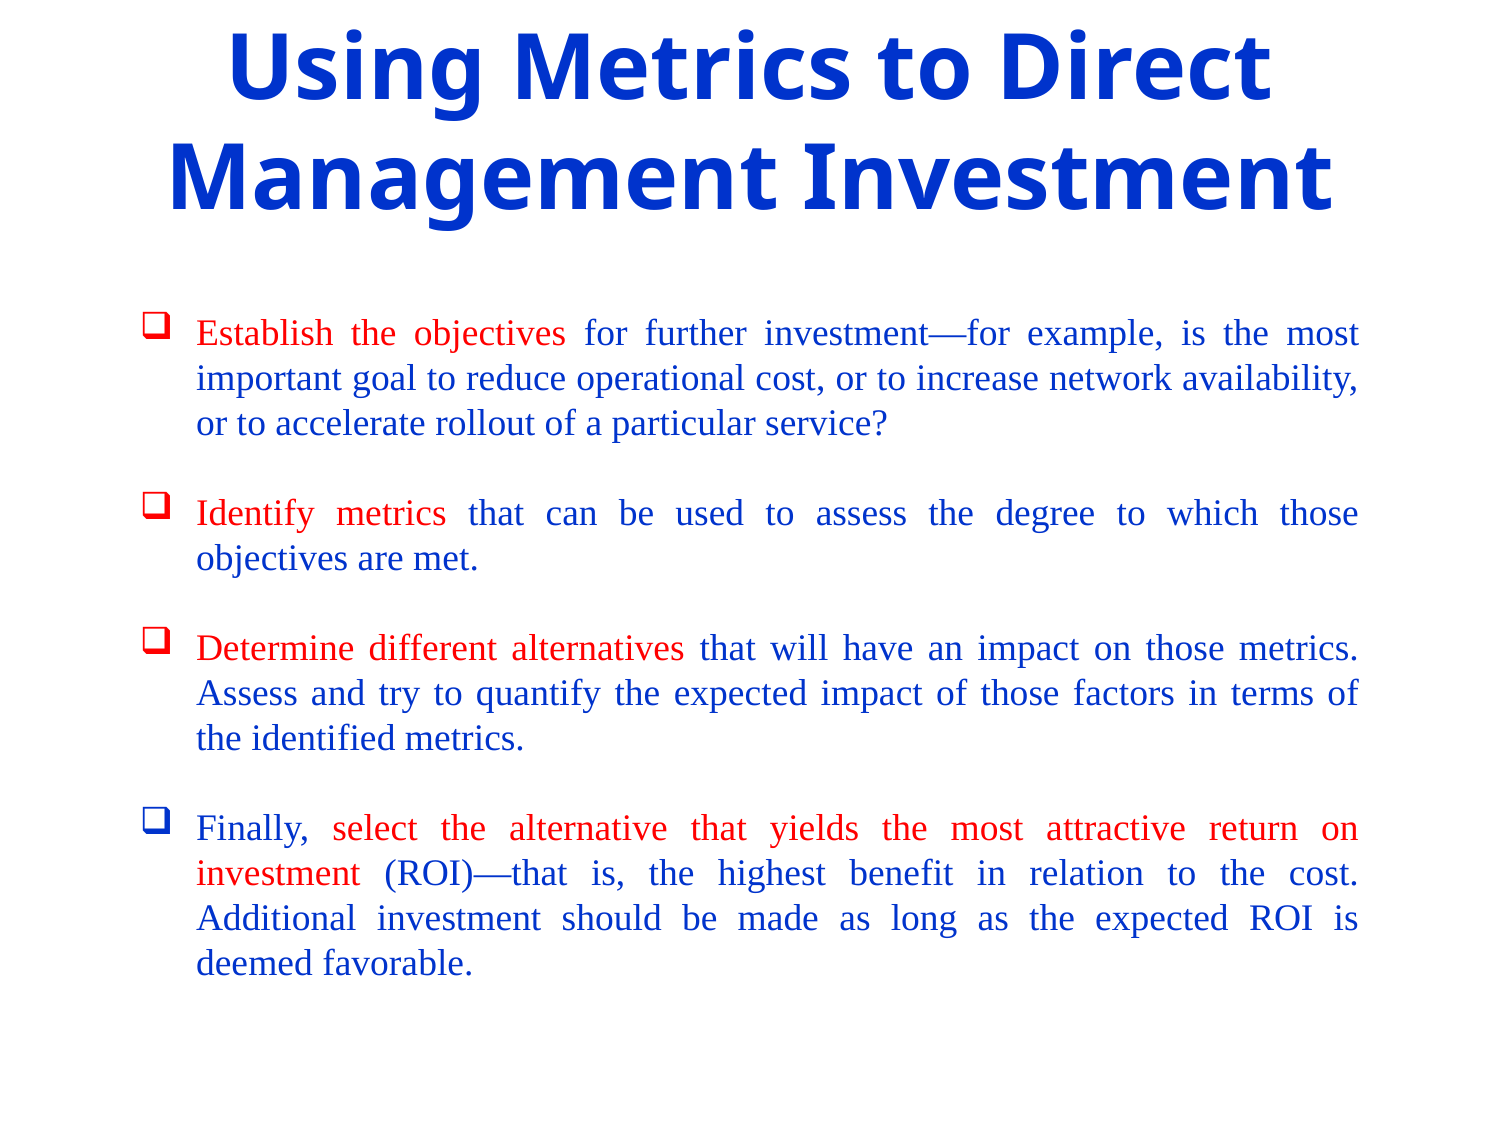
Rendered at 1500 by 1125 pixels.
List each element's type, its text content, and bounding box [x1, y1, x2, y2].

title Using Metrics to Direct Management Investment [0, 24, 1500, 211]
text_box Establish the objectives for further investment—for example, is the most important goal to reduce operational cost, or to increase network availability, or to accelerate rollout of a particular service? Identify metrics that can be used to assess the degree to which those objectives are met. Determine different alternatives that will have an impact on those metrics. Assess and try to quantify the expected impact of those factors in terms of the identified metrics. Finally, select the alternative that yields the most attractive return on investment (ROI)—that is, the highest benefit in relation to the cost. Additional investment should be made as long as the expected ROI is deemed favorable. [125, 300, 1375, 1036]
